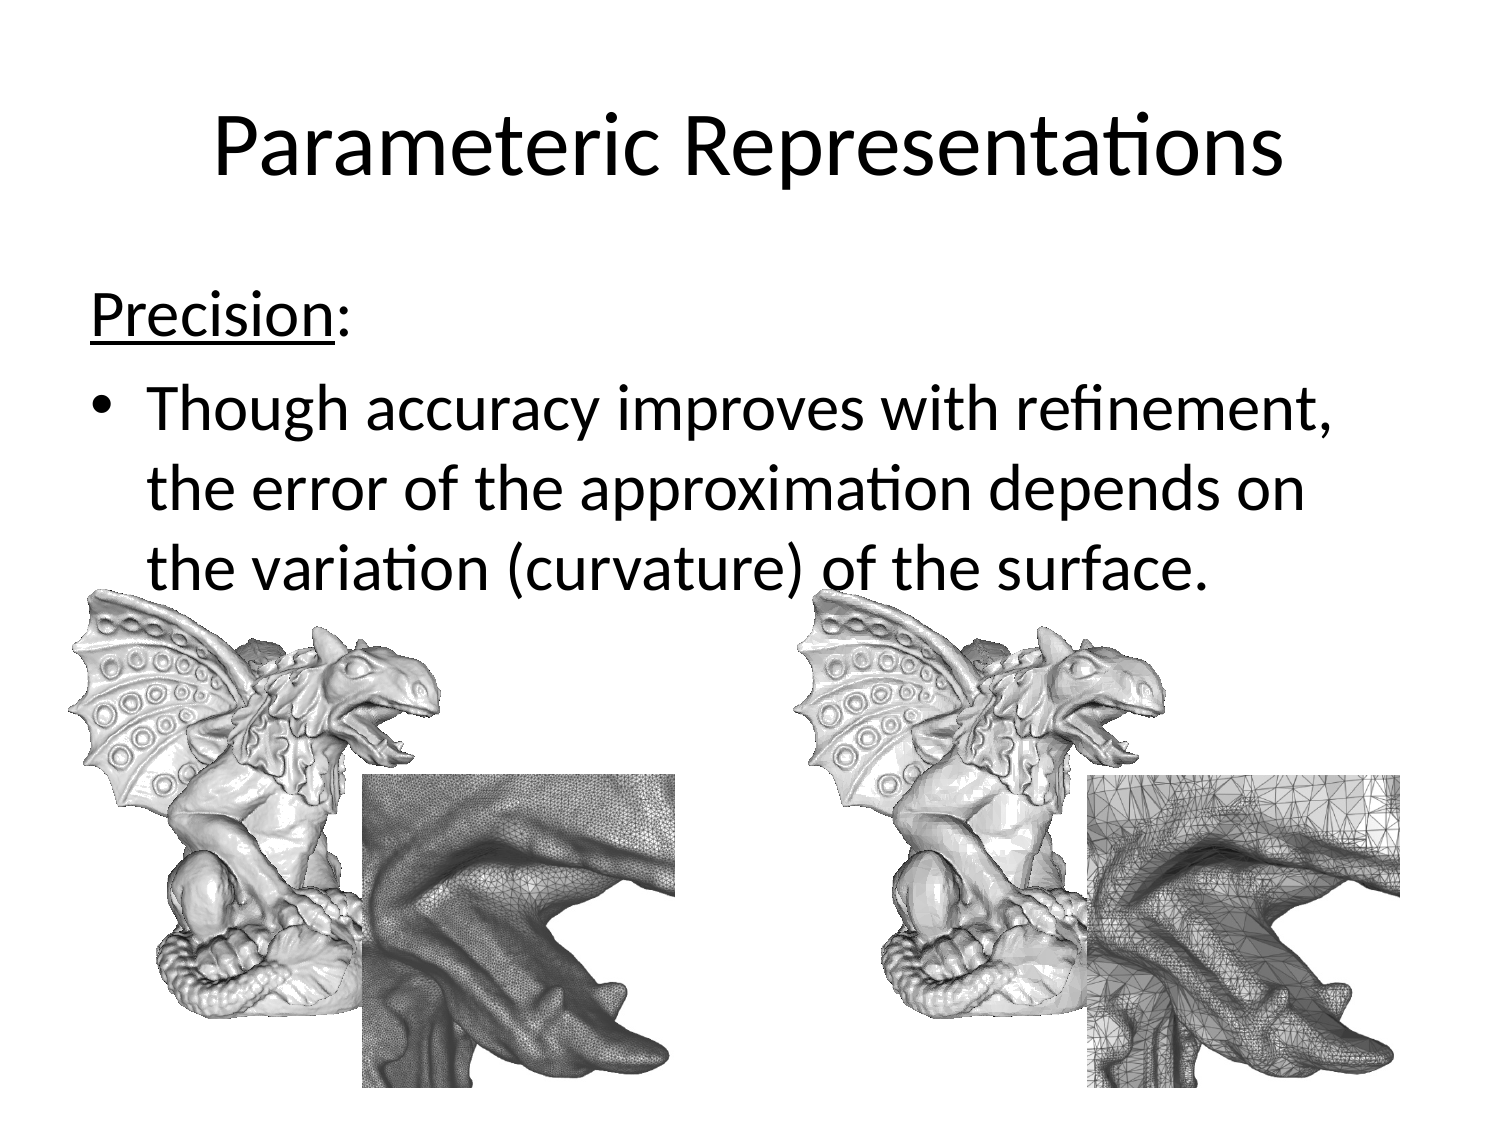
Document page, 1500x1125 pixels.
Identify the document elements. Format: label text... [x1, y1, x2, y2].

title Parameteric Representations [75, 45, 1425, 233]
picture [762, 574, 1401, 1088]
list Precision: Though accuracy improves with refinement, the error of the approximation depends on the variation (curvature) of the surface. [75, 262, 1425, 1125]
picture [37, 574, 676, 1088]
